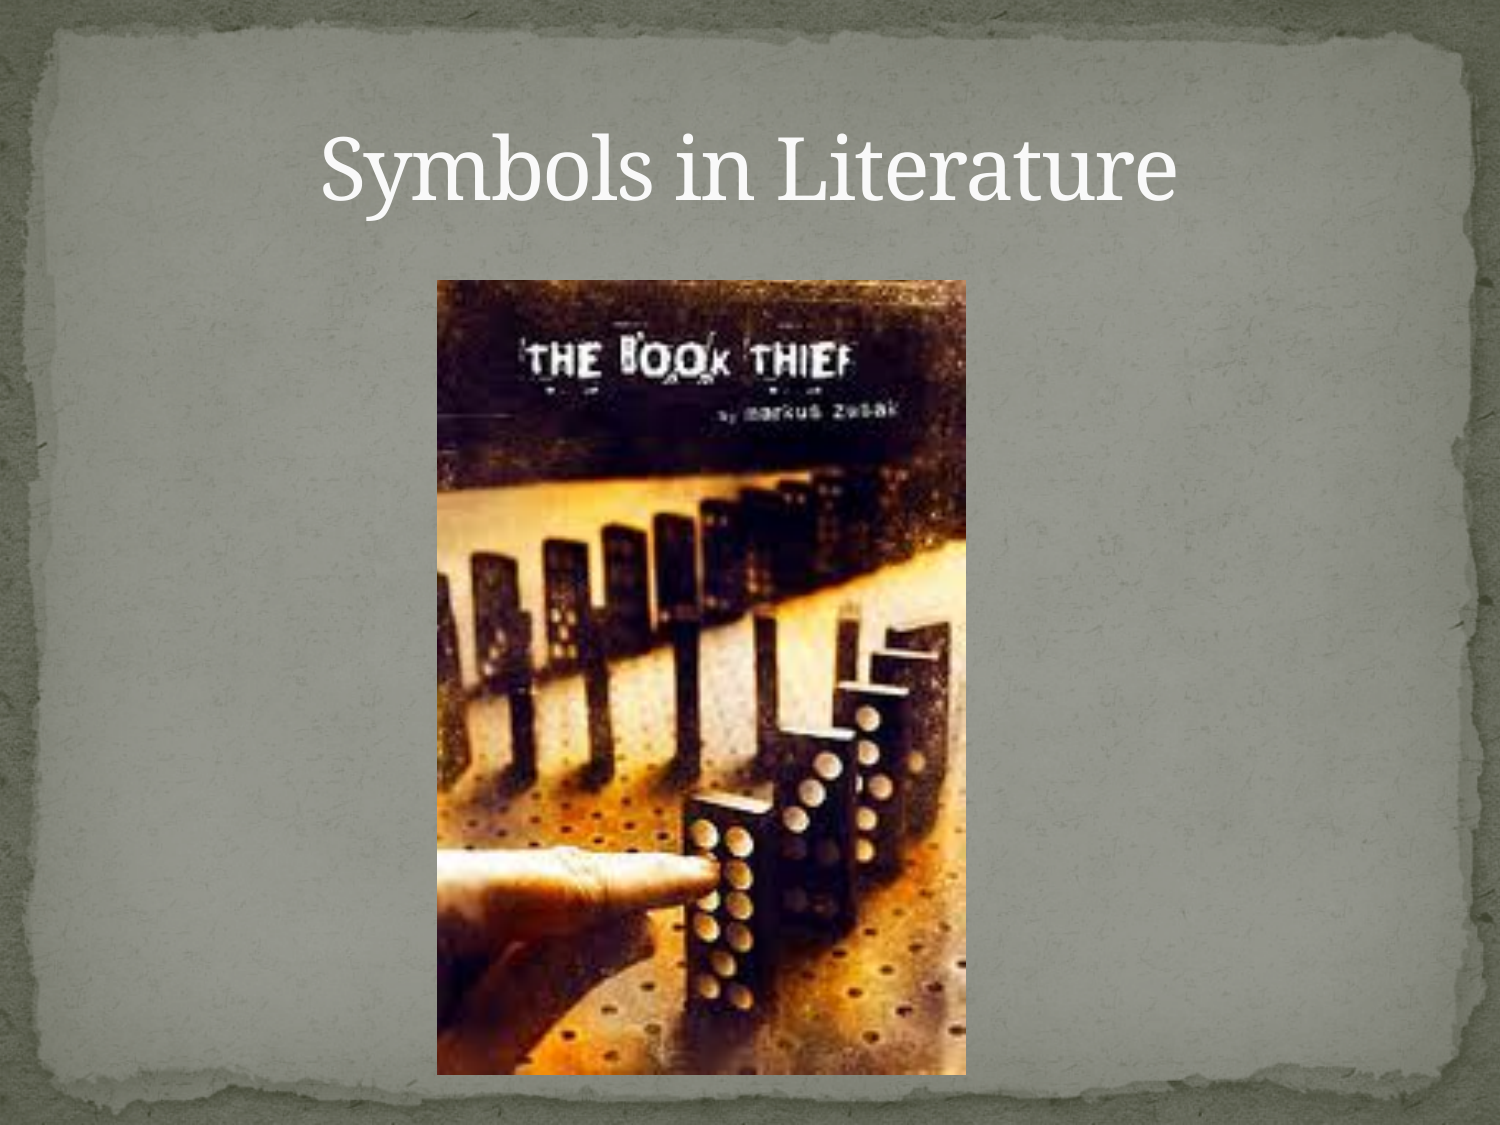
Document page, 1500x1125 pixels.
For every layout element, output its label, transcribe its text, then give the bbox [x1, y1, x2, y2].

title Symbols in Literature [74, 24, 1425, 225]
picture [437, 280, 966, 1076]
